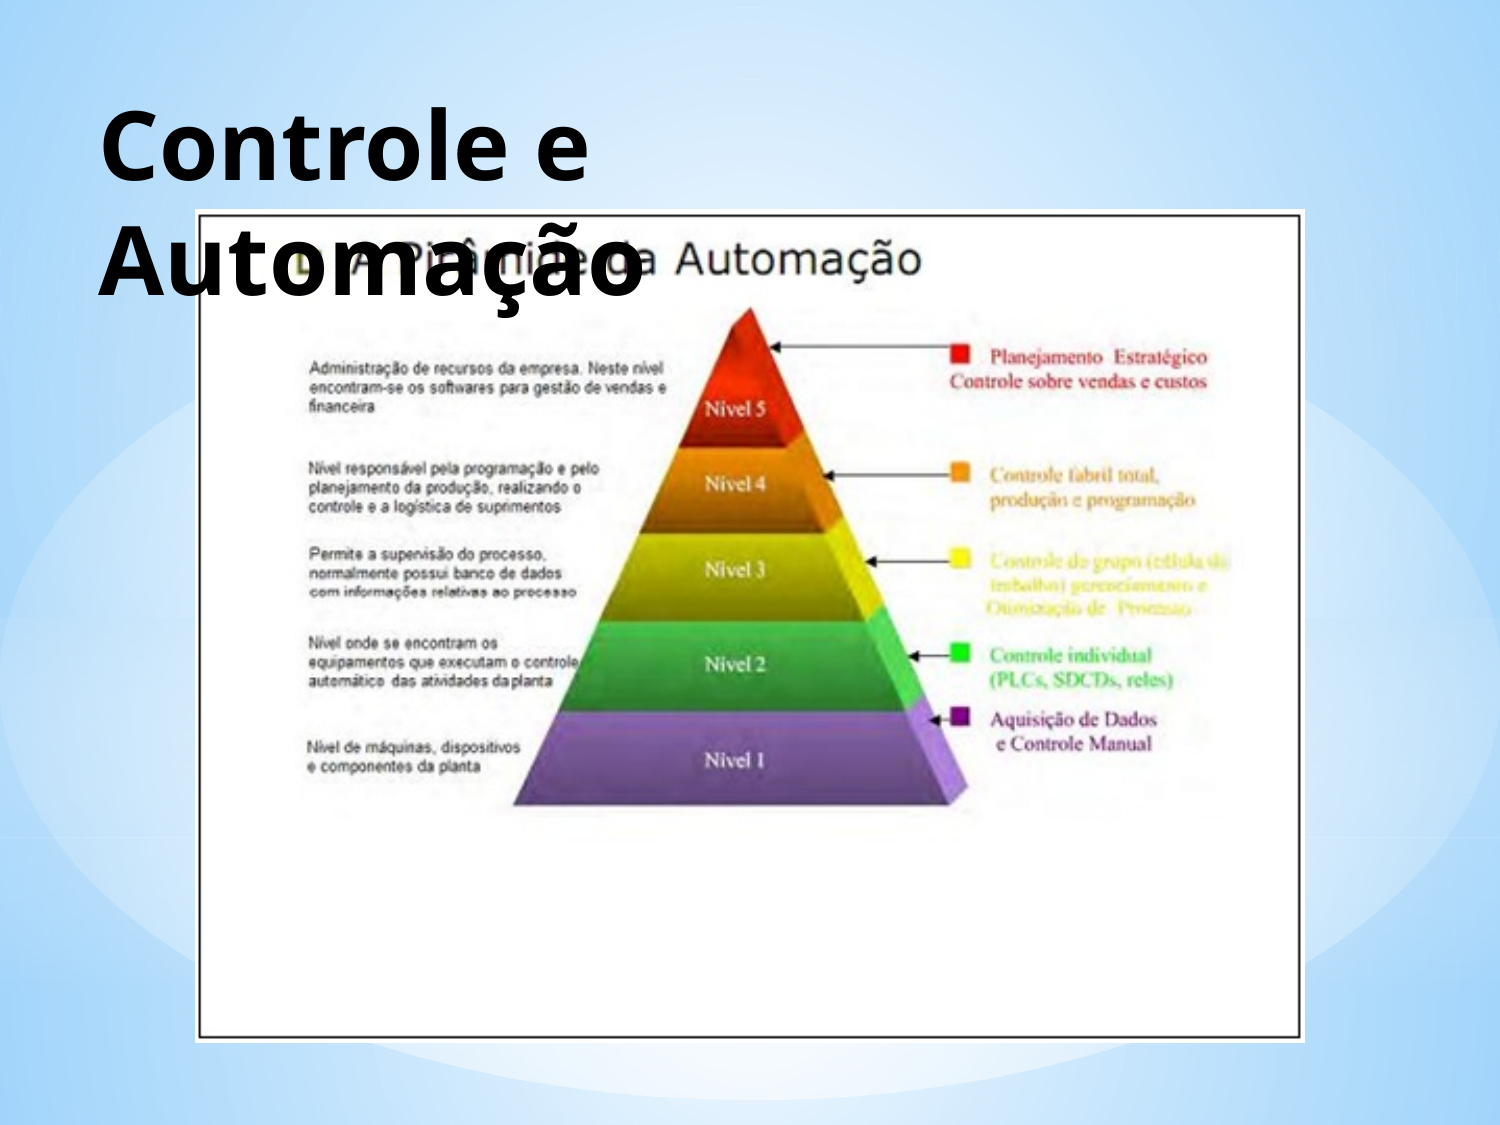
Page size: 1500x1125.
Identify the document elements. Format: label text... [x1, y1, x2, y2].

picture [195, 209, 1305, 1044]
title Controle e Automação [83, 77, 1152, 265]
